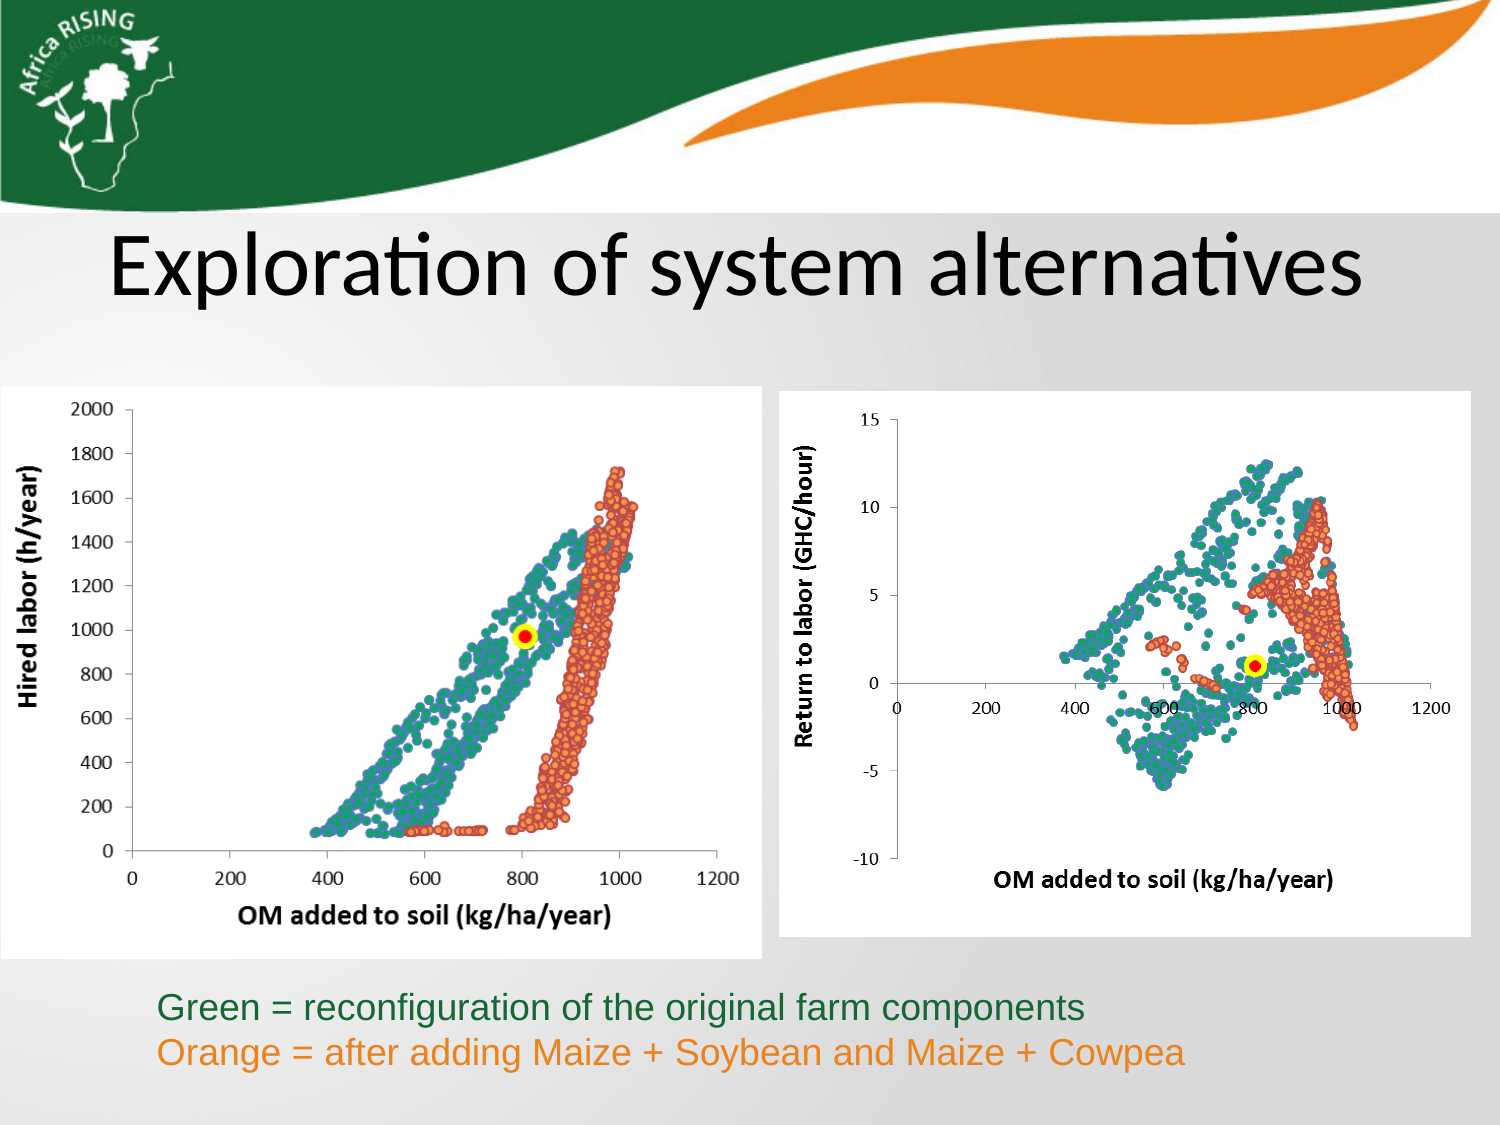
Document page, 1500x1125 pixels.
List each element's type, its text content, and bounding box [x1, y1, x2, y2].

text_box Green = reconfiguration of the original farm components Orange = after adding Maize + Soybean and Maize + Cowpea [141, 975, 1201, 1081]
picture [778, 389, 1471, 937]
picture [0, 384, 763, 959]
list Exploration of system alternatives [75, 196, 1412, 384]
picture [0, 0, 1500, 213]
